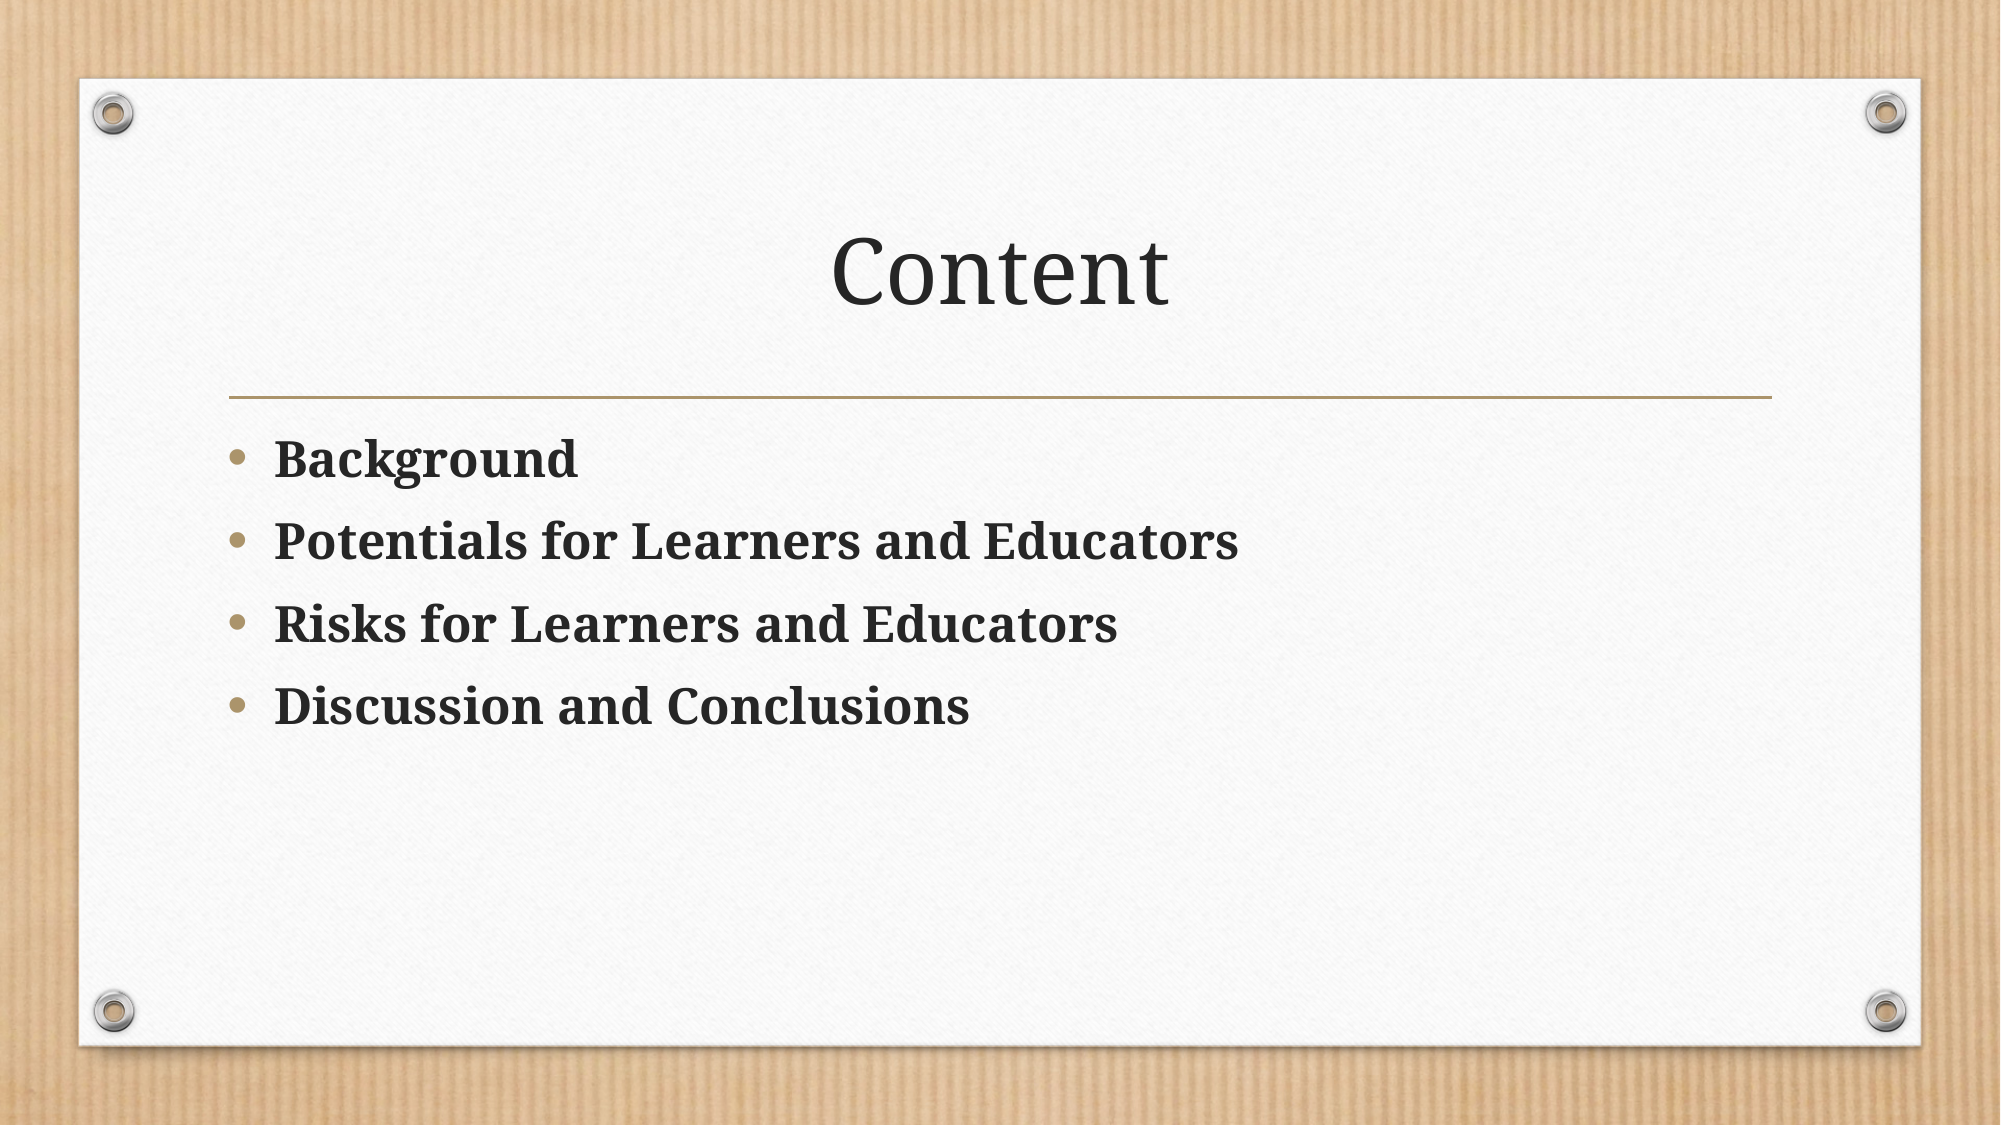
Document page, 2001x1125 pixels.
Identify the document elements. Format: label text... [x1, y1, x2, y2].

list Background Potentials for Learners and Educators Risks for Learners and Educators Discussion and Conclusions [212, 419, 1788, 964]
picture [0, 0, 2001, 1125]
title Content [212, 161, 1788, 375]
